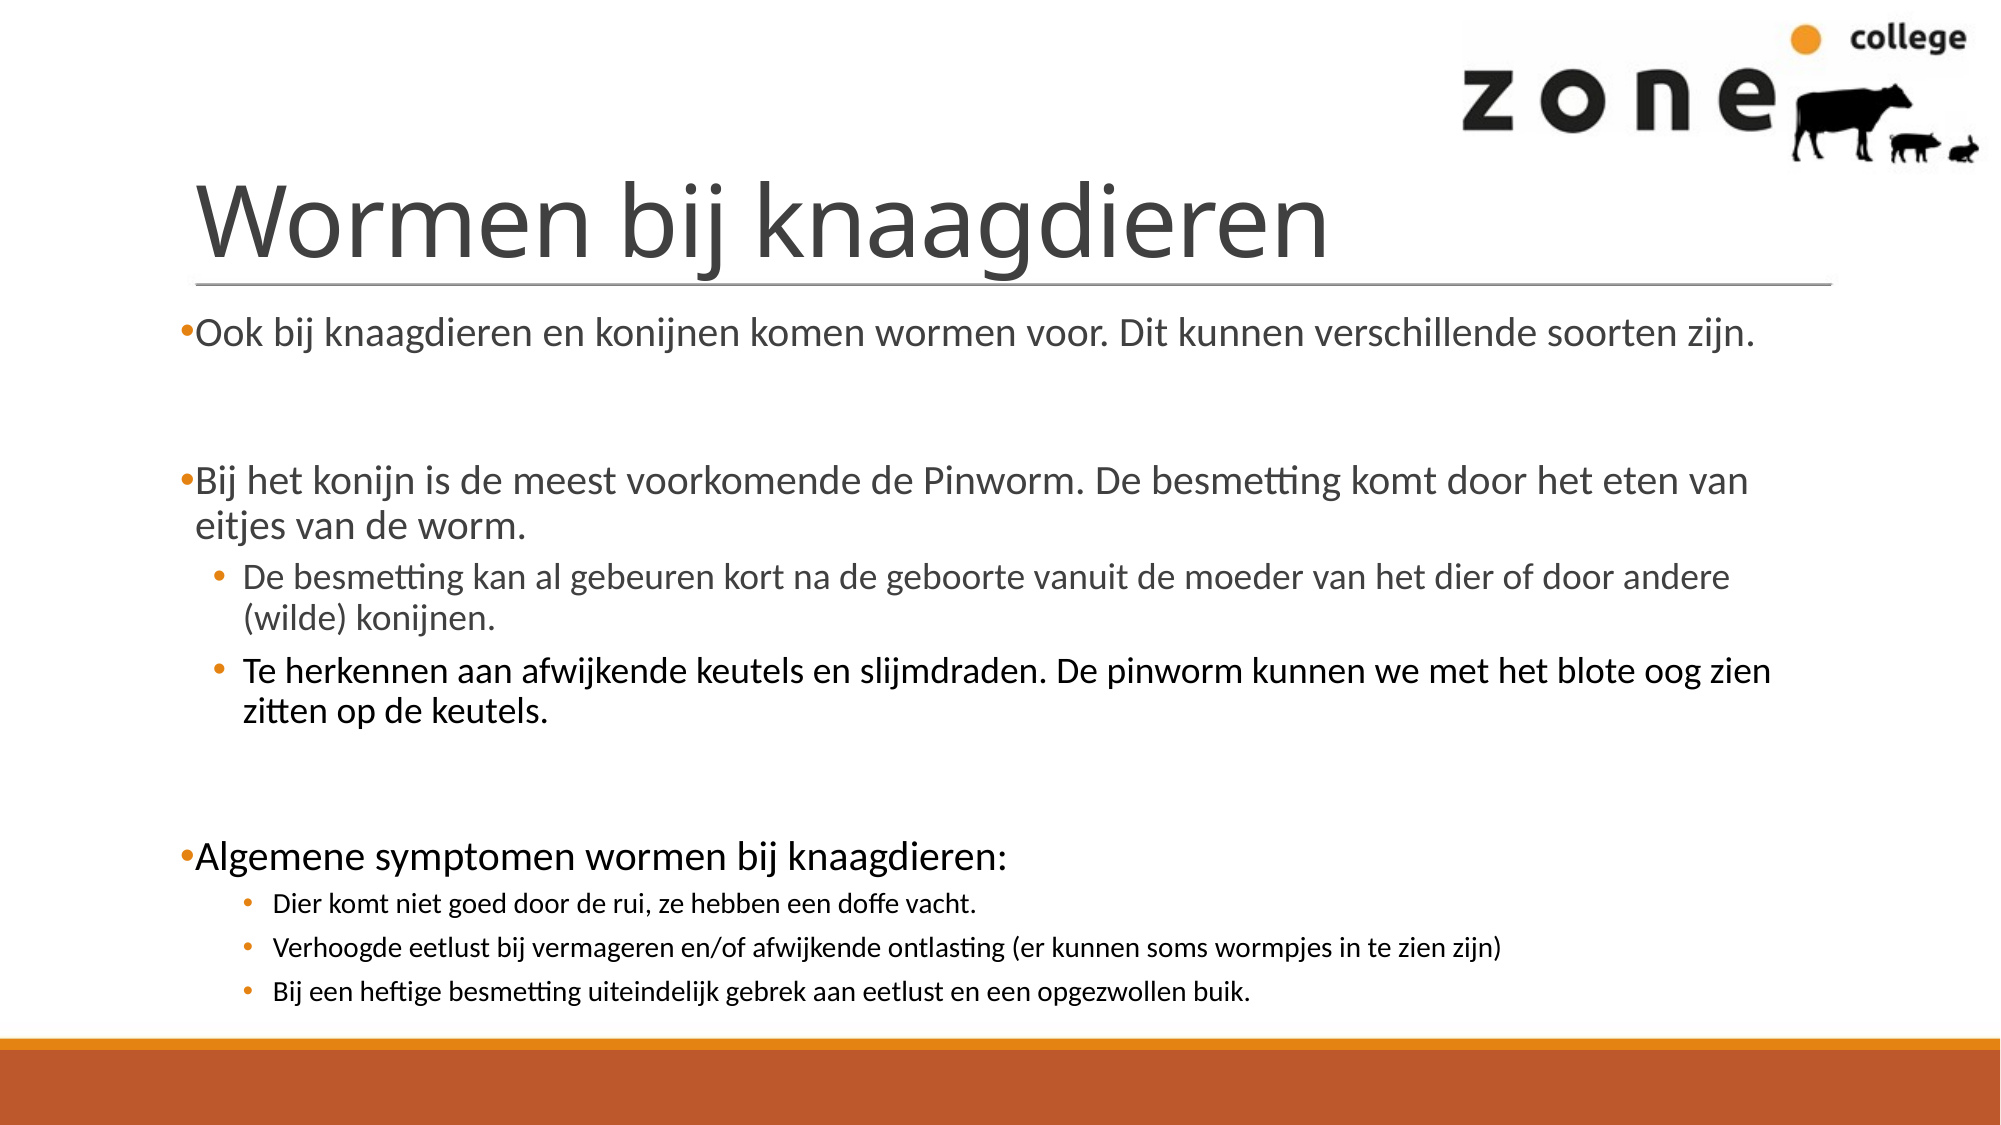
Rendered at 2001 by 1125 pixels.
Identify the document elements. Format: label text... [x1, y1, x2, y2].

picture [0, 0, 2001, 1125]
title Wormen bij knaagdieren [180, 47, 1830, 285]
list Ook bij knaagdieren en konijnen komen wormen voor. Dit kunnen verschillende soorten zijn. Bij het konijn is de meest voorkomende de Pinworm. De besmetting komt door het eten van eitjes van de worm. De besmetting kan al gebeuren kort na de geboorte vanuit de moeder van het dier of door andere (wilde) konijnen. Te herkennen aan afwijkende keutels en slijmdraden. De pinworm kunnen we met het blote oog zien zitten op de keutels. Algemene symptomen wormen bij knaagdieren: Dier komt niet goed door de rui, ze hebben een doffe vacht. Verhoogde eetlust bij vermageren en/of afwijkende ontlasting (er kunnen soms wormpjes in te zien zijn) Bij een heftige besmetting uiteindelijk gebrek aan eetlust en een opgezwollen buik. [180, 302, 1830, 1023]
